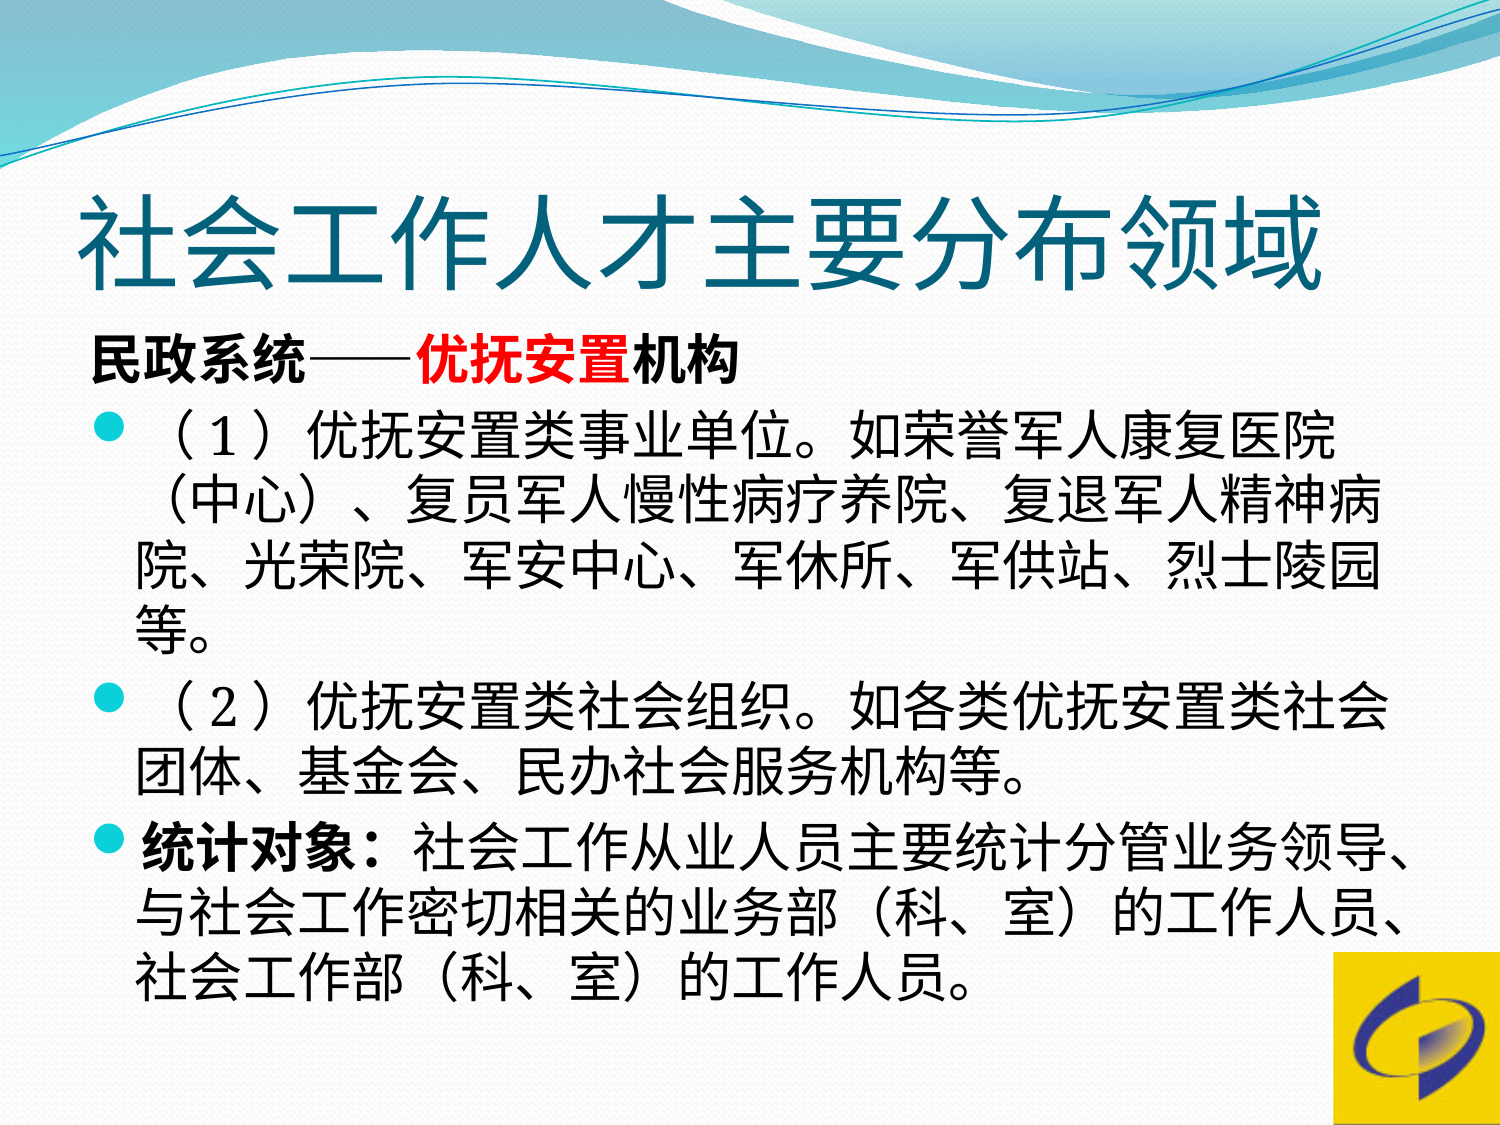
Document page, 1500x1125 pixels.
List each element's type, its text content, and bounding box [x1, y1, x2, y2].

list 民政系统——优抚安置机构 （1）优抚安置类事业单位。如荣誉军人康复医院（中心）、复员军人慢性病疗养院、复退军人精神病院、光荣院、军安中心、军休所、军供站、烈士陵园等。 （2）优抚安置类社会组织。如各类优抚安置类社会团体、基金会、民办社会服务机构等。 统计对象：社会工作从业人员主要统计分管业务领导、与社会工作密切相关的业务部（科、室）的工作人员、社会工作部（科、室）的工作人员。 [75, 317, 1425, 1038]
title 社会工作人才主要分布领域 [75, 115, 1425, 303]
picture [1333, 952, 1500, 1125]
